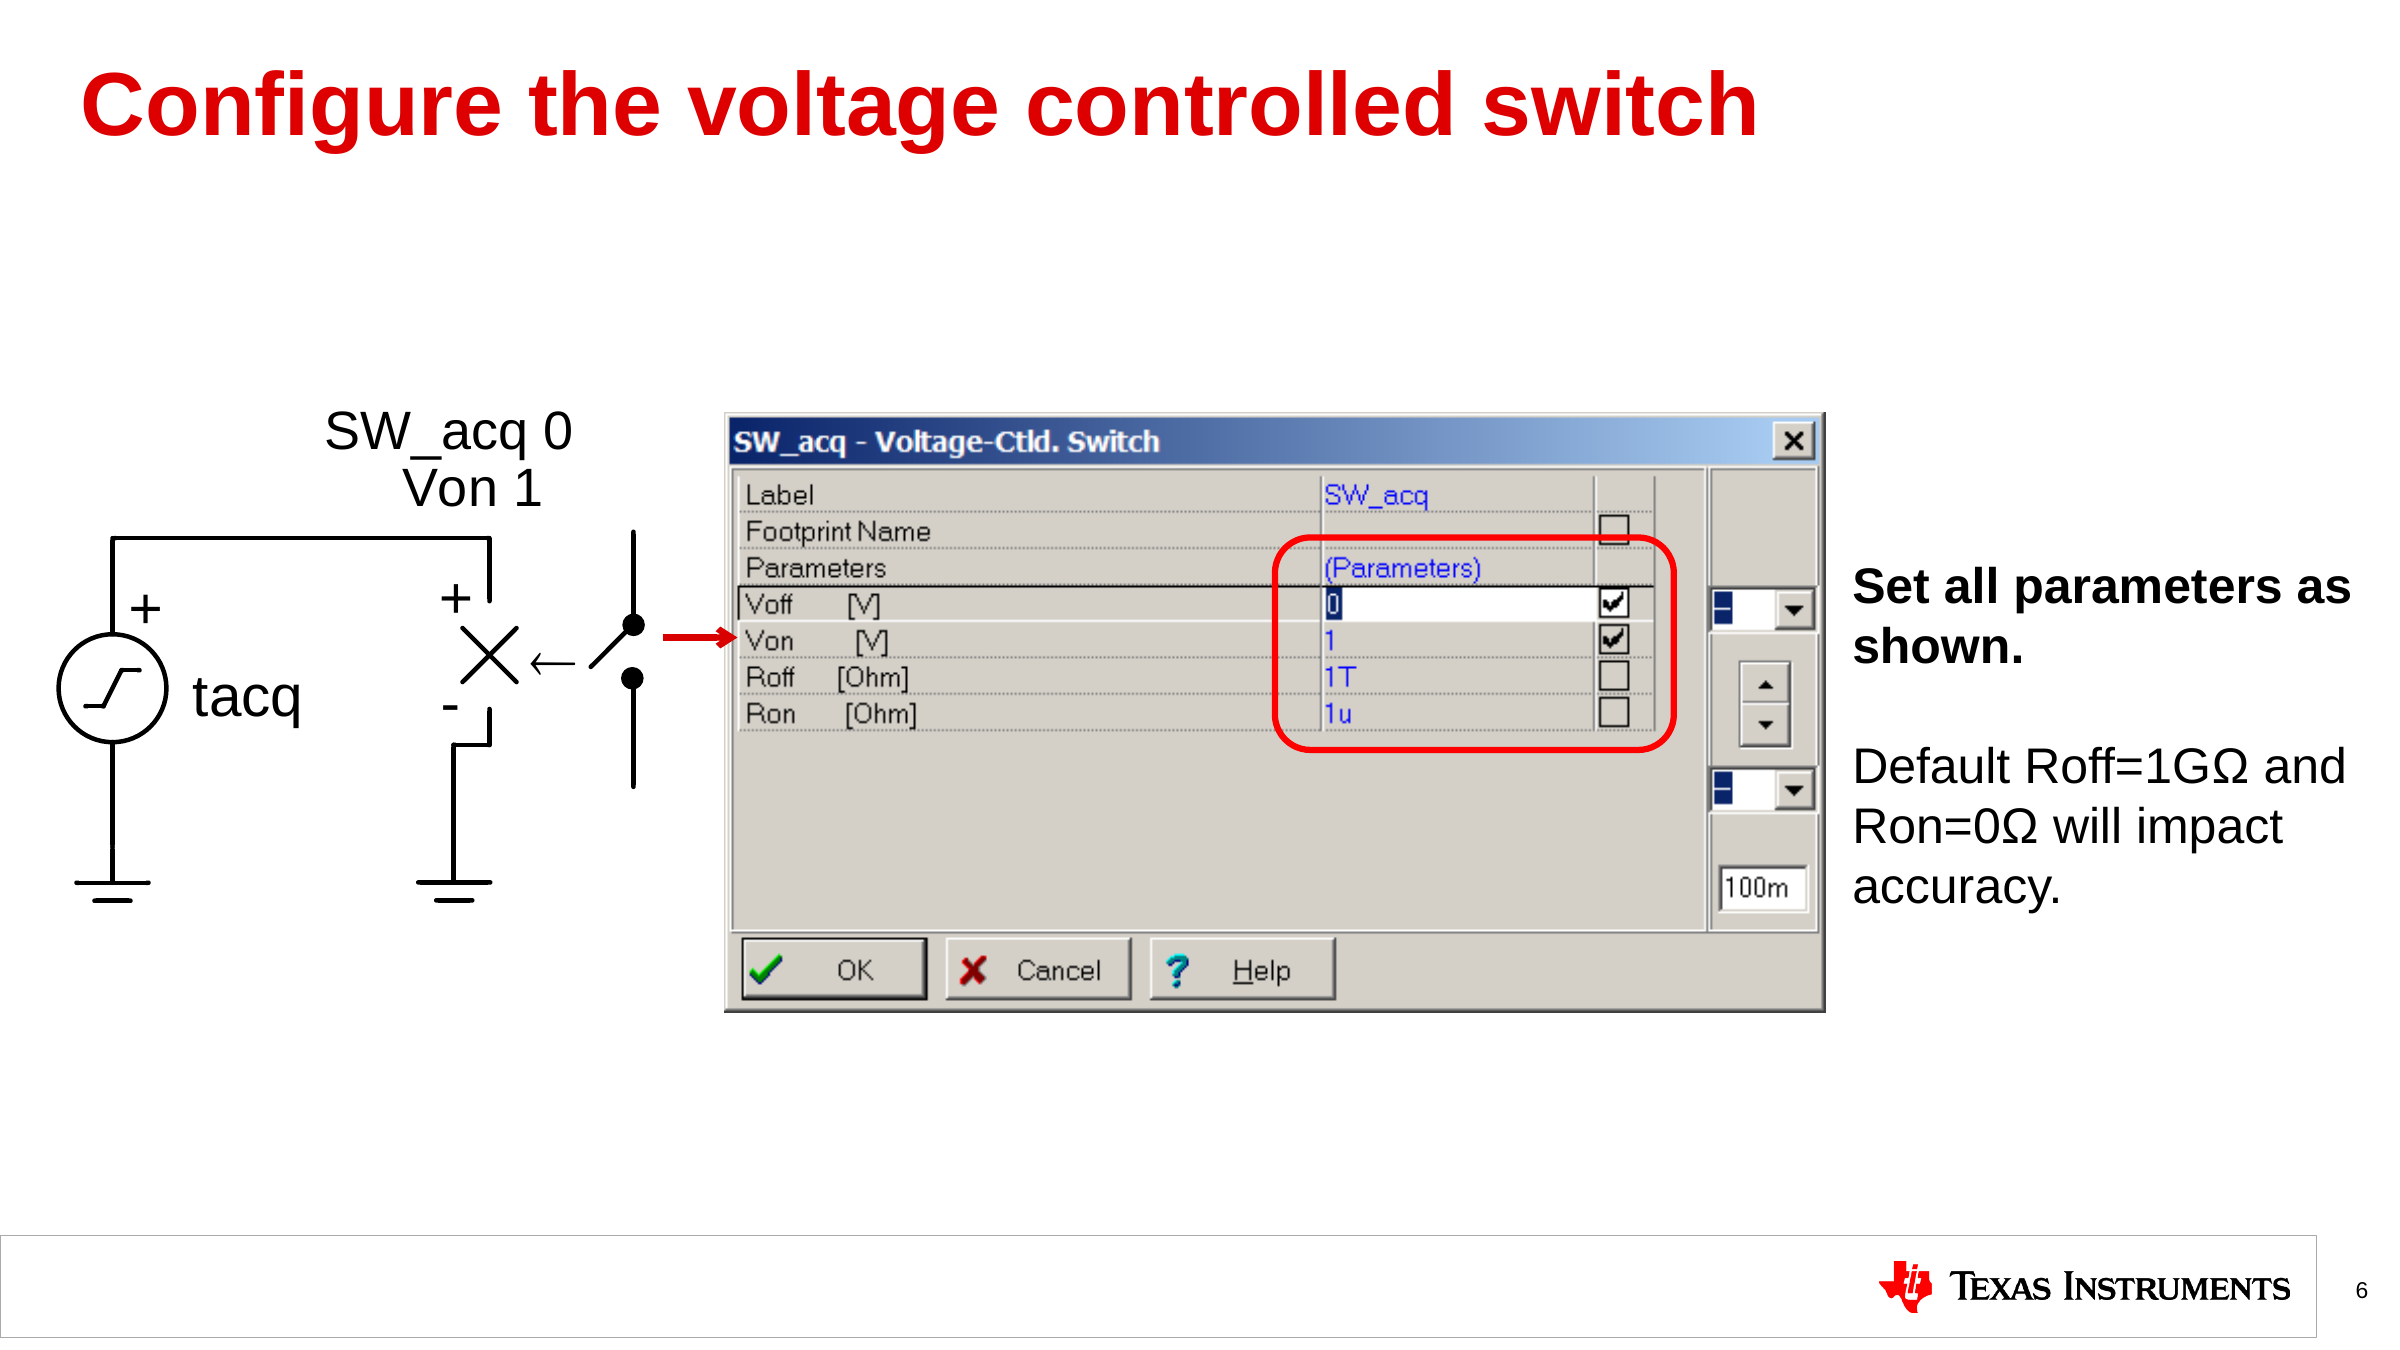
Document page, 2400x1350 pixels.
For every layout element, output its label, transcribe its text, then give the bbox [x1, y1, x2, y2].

picture [1879, 1261, 2290, 1265]
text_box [50, 387, 651, 909]
title Configure the voltage controlled switch [60, 27, 2282, 189]
slide_number 6 [1828, 1265, 2389, 1307]
picture [724, 412, 1826, 1013]
text_box Set all parameters as shown. Default Roff=1GΩ and Ron=0Ω will impact accuracy. [1837, 546, 2375, 922]
picture [1879, 1307, 2290, 1313]
